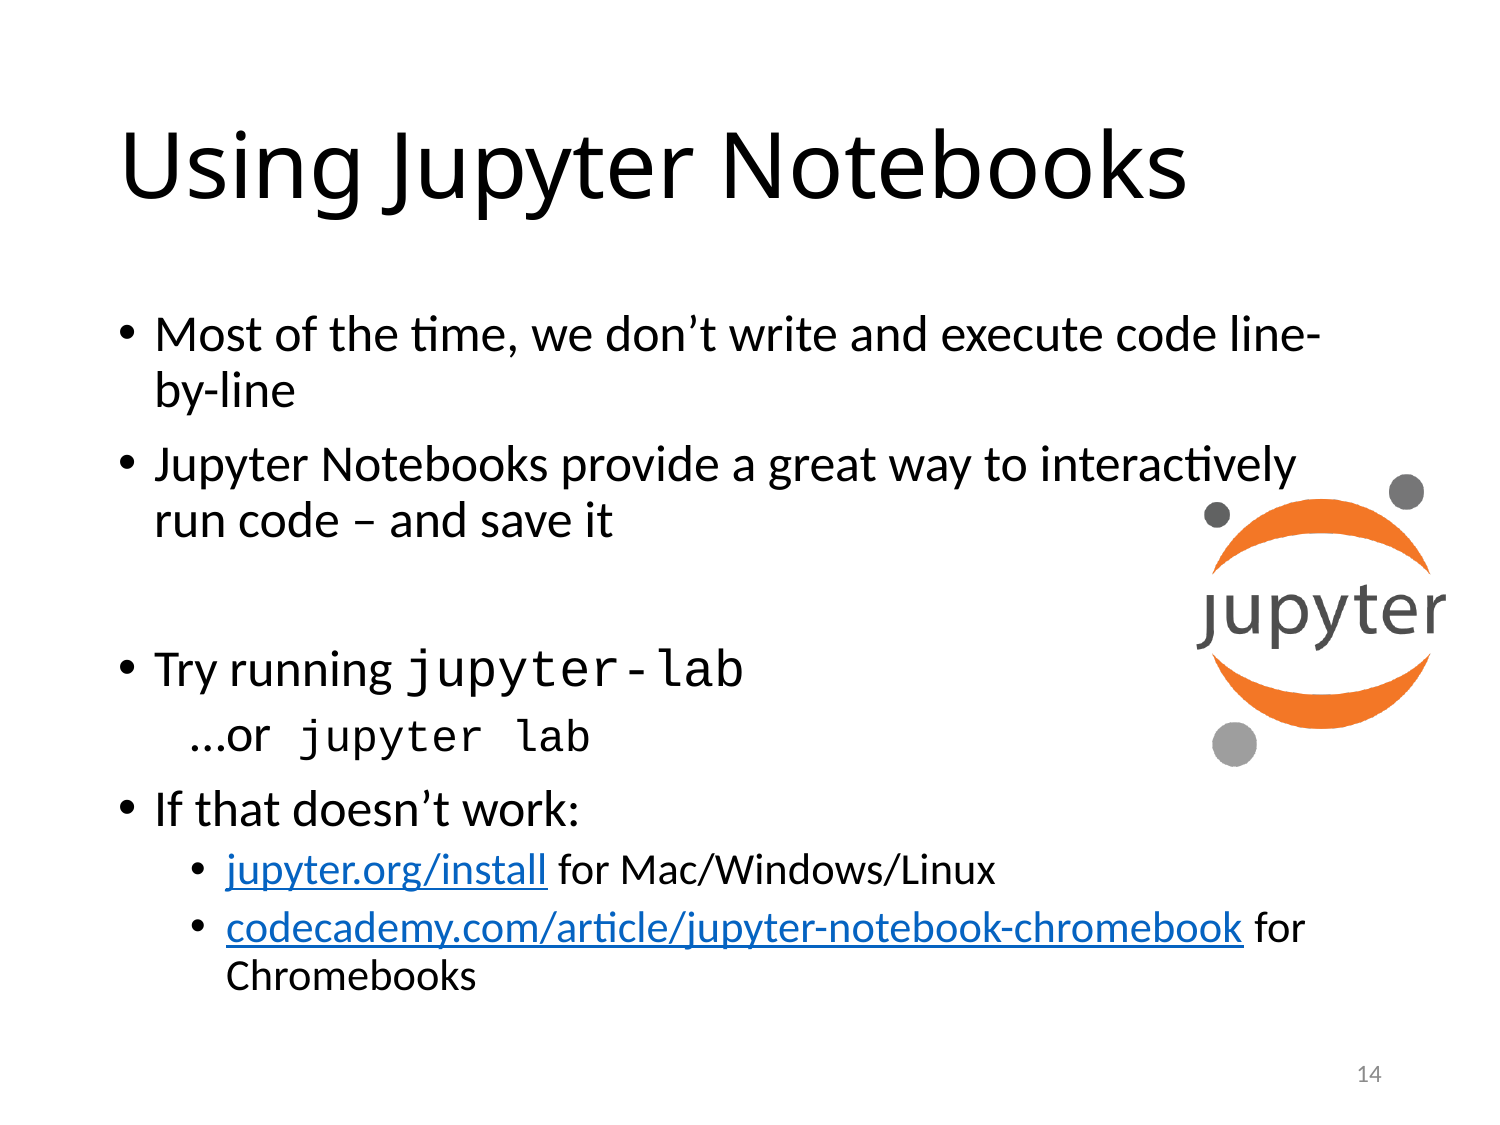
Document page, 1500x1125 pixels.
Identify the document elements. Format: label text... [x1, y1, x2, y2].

list Most of the time, we don’t write and execute code line-by-line Jupyter Notebooks provide a great way to interactively run code – and save it Try running jupyter-lab …or jupyter lab If that doesn’t work: jupyter.org/install for Mac/Windows/Linux codecademy.com/article/jupyter-notebook-chromebook for Chromebooks [103, 299, 1397, 1014]
picture [1193, 470, 1450, 768]
title Using Jupyter Notebooks [103, 59, 1397, 278]
slide_number 14 [1059, 1042, 1397, 1103]
